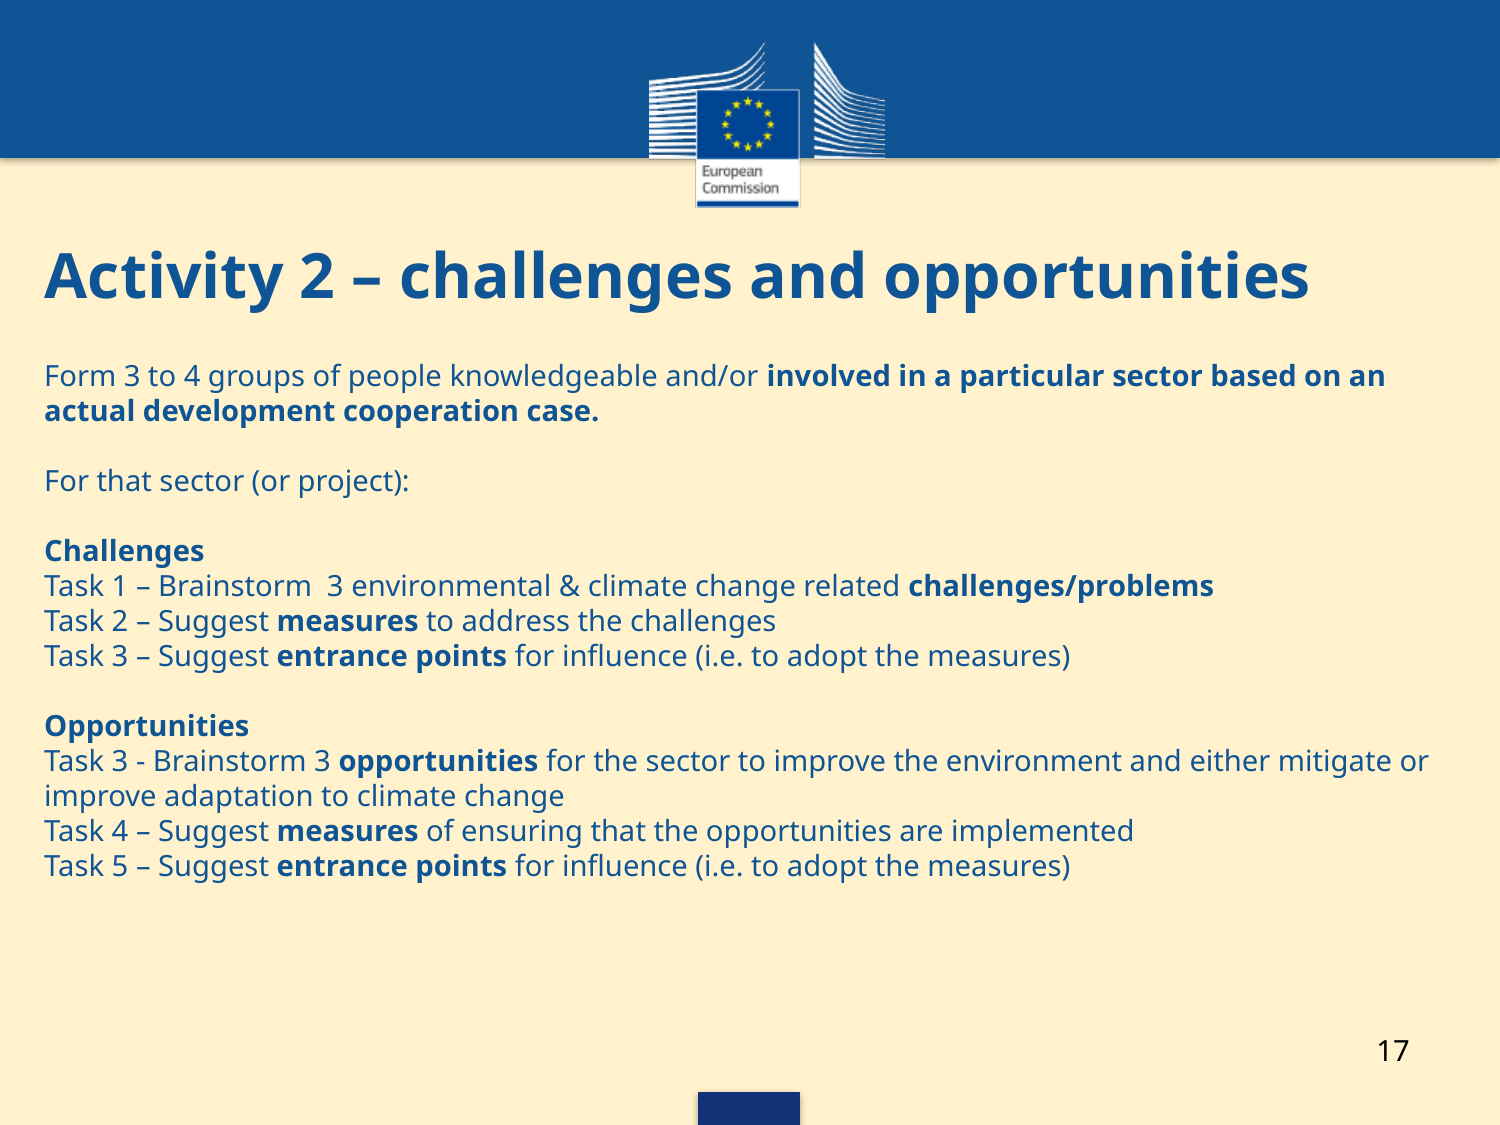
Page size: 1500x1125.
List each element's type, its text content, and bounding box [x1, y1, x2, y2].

text_box Form 3 to 4 groups of people knowledgeable and/or involved in a particular sector based on an actual development cooperation case. For that sector (or project): Challenges Task 1 – Brainstorm 3 environmental & climate change related challenges/problems Task 2 – Suggest measures to address the challenges Task 3 – Suggest entrance points for influence (i.e. to adopt the measures) Opportunities Task 3 - Brainstorm 3 opportunities for the sector to improve the environment and either mitigate or improve adaptation to climate change Task 4 – Suggest measures of ensuring that the opportunities are implemented Task 5 – Suggest entrance points for influence (i.e. to adopt the measures) [29, 349, 1500, 959]
title Activity 2 – challenges and opportunities [0, 196, 1495, 351]
picture [649, 42, 885, 196]
slide_number 17 [1074, 1024, 1426, 1103]
